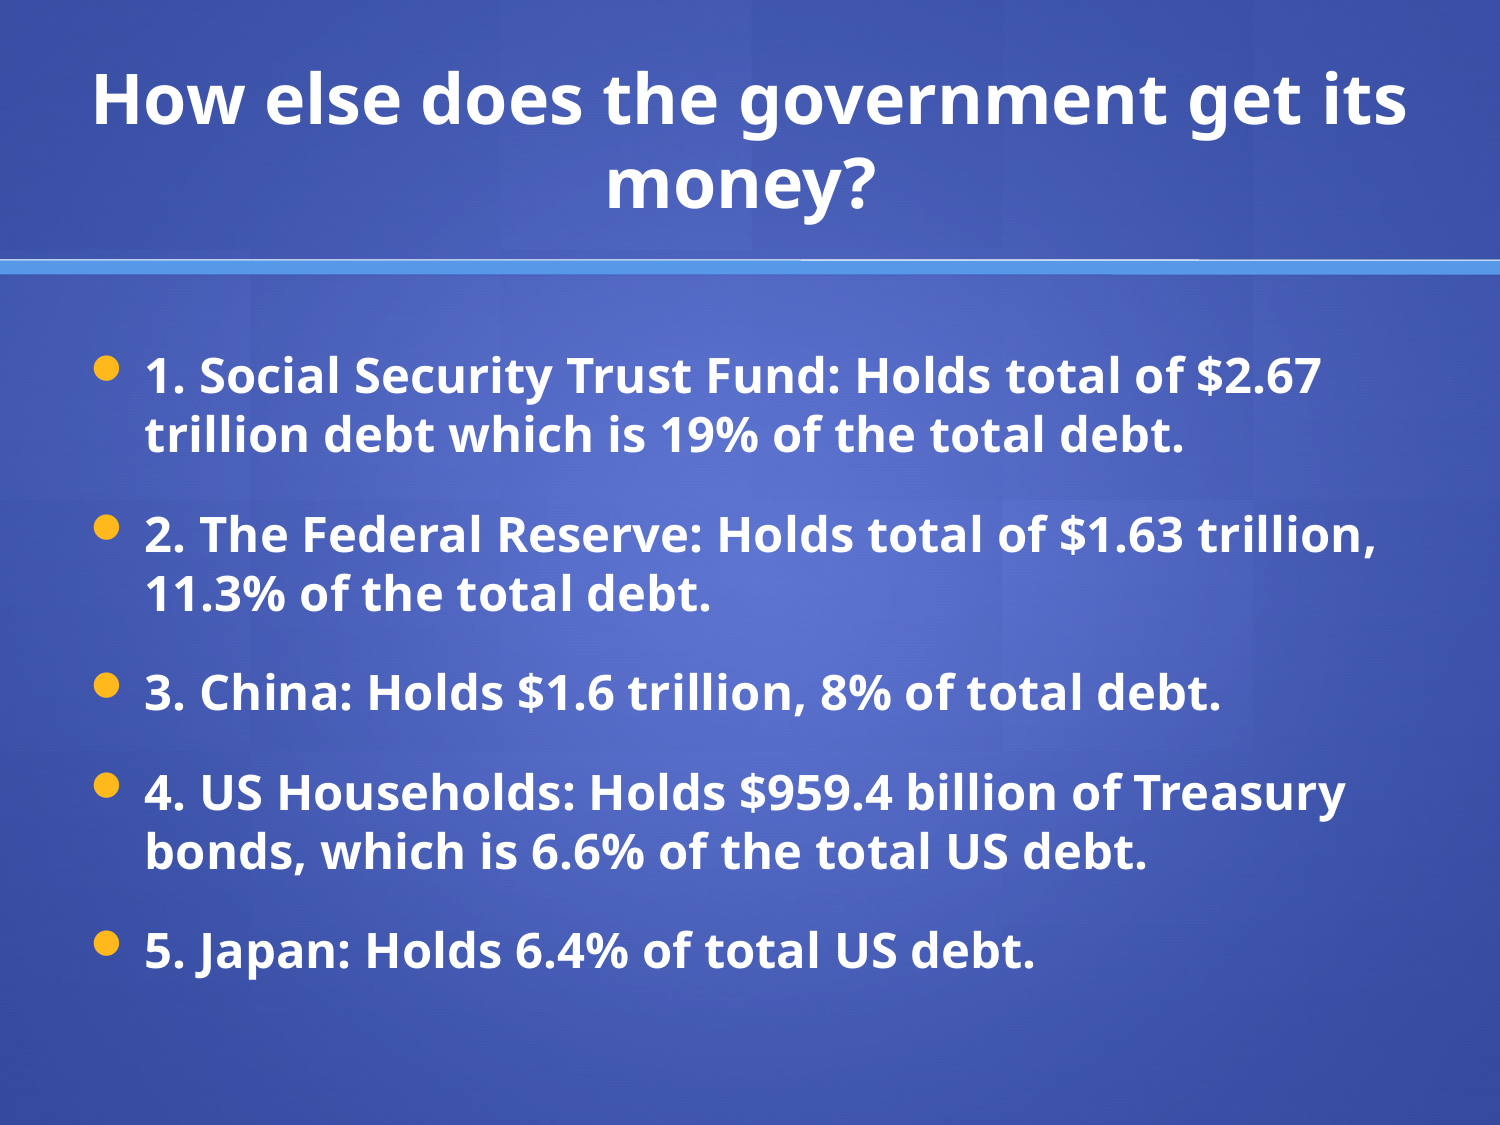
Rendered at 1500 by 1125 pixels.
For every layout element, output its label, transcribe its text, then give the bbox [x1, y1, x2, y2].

list 1. Social Security Trust Fund: Holds total of $2.67 trillion debt which is 19% of the total debt. 2. The Federal Reserve: Holds total of $1.63 trillion, 11.3% of the total debt. 3. China: Holds $1.6 trillion, 8% of total debt. 4. US Households: Holds $959.4 billion of Treasury bonds, which is 6.6% of the total US debt. 5. Japan: Holds 6.4% of total US debt. [75, 337, 1425, 988]
title How else does the government get its money? [75, 45, 1425, 233]
